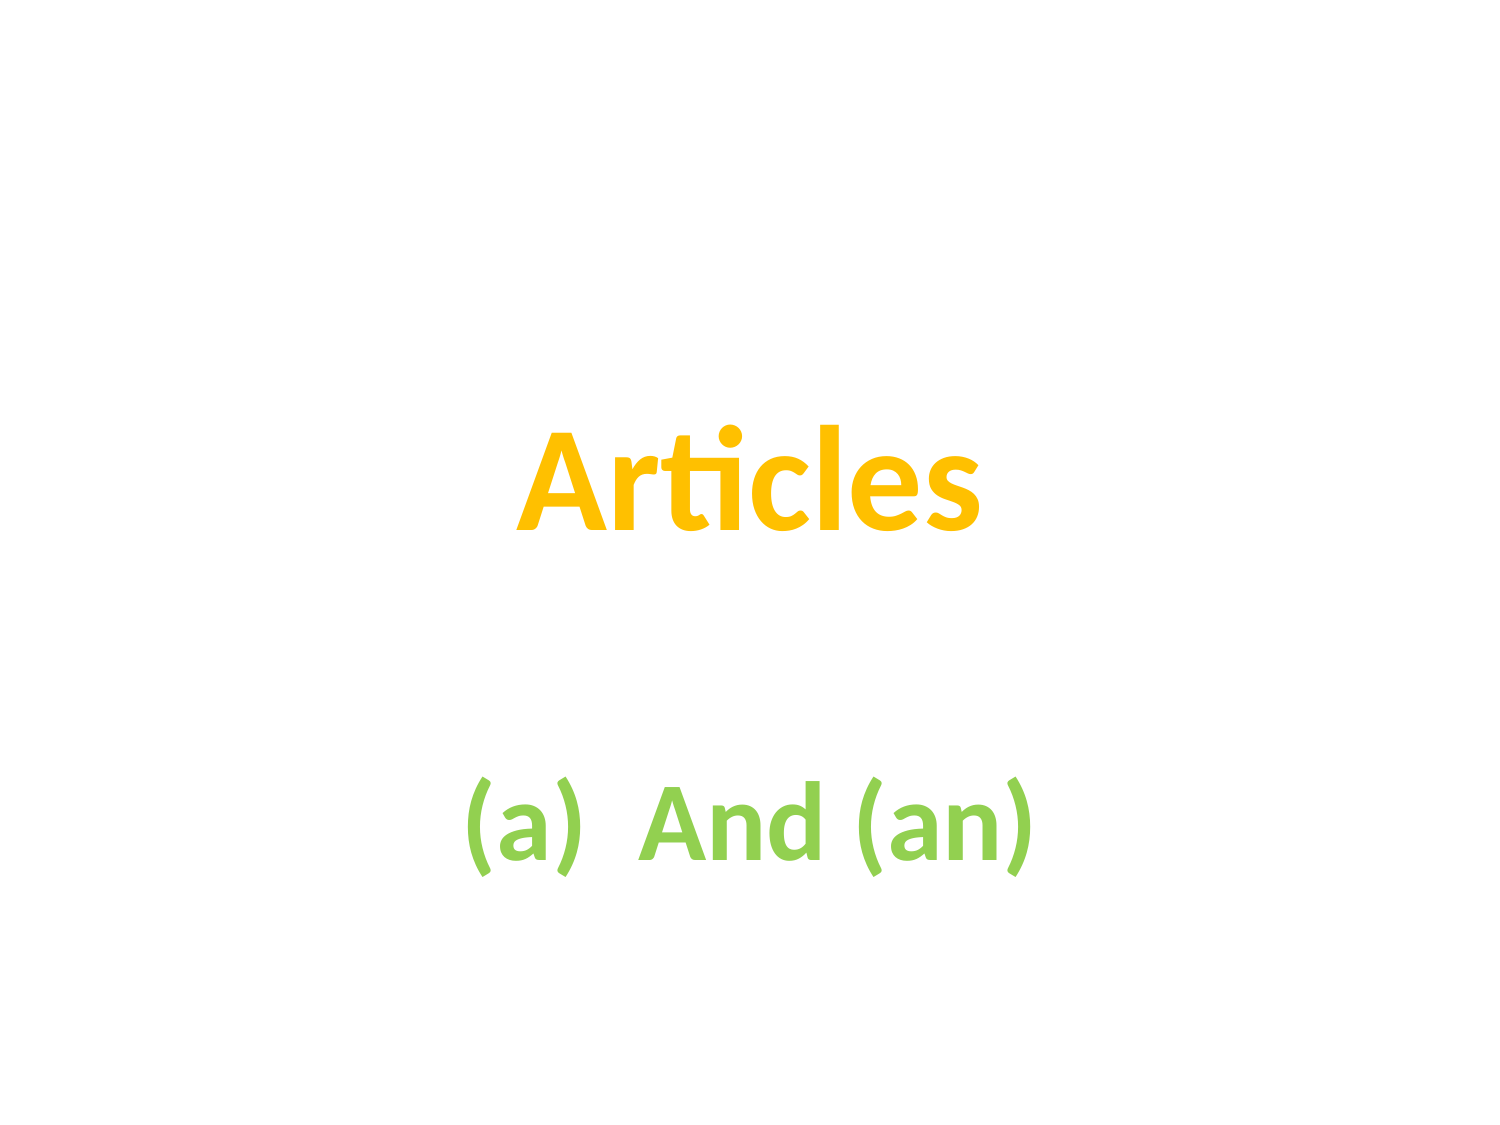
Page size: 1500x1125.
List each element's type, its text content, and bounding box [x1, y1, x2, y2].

subtitle (a) And (an) [225, 637, 1275, 925]
title Articles [112, 349, 1388, 591]
